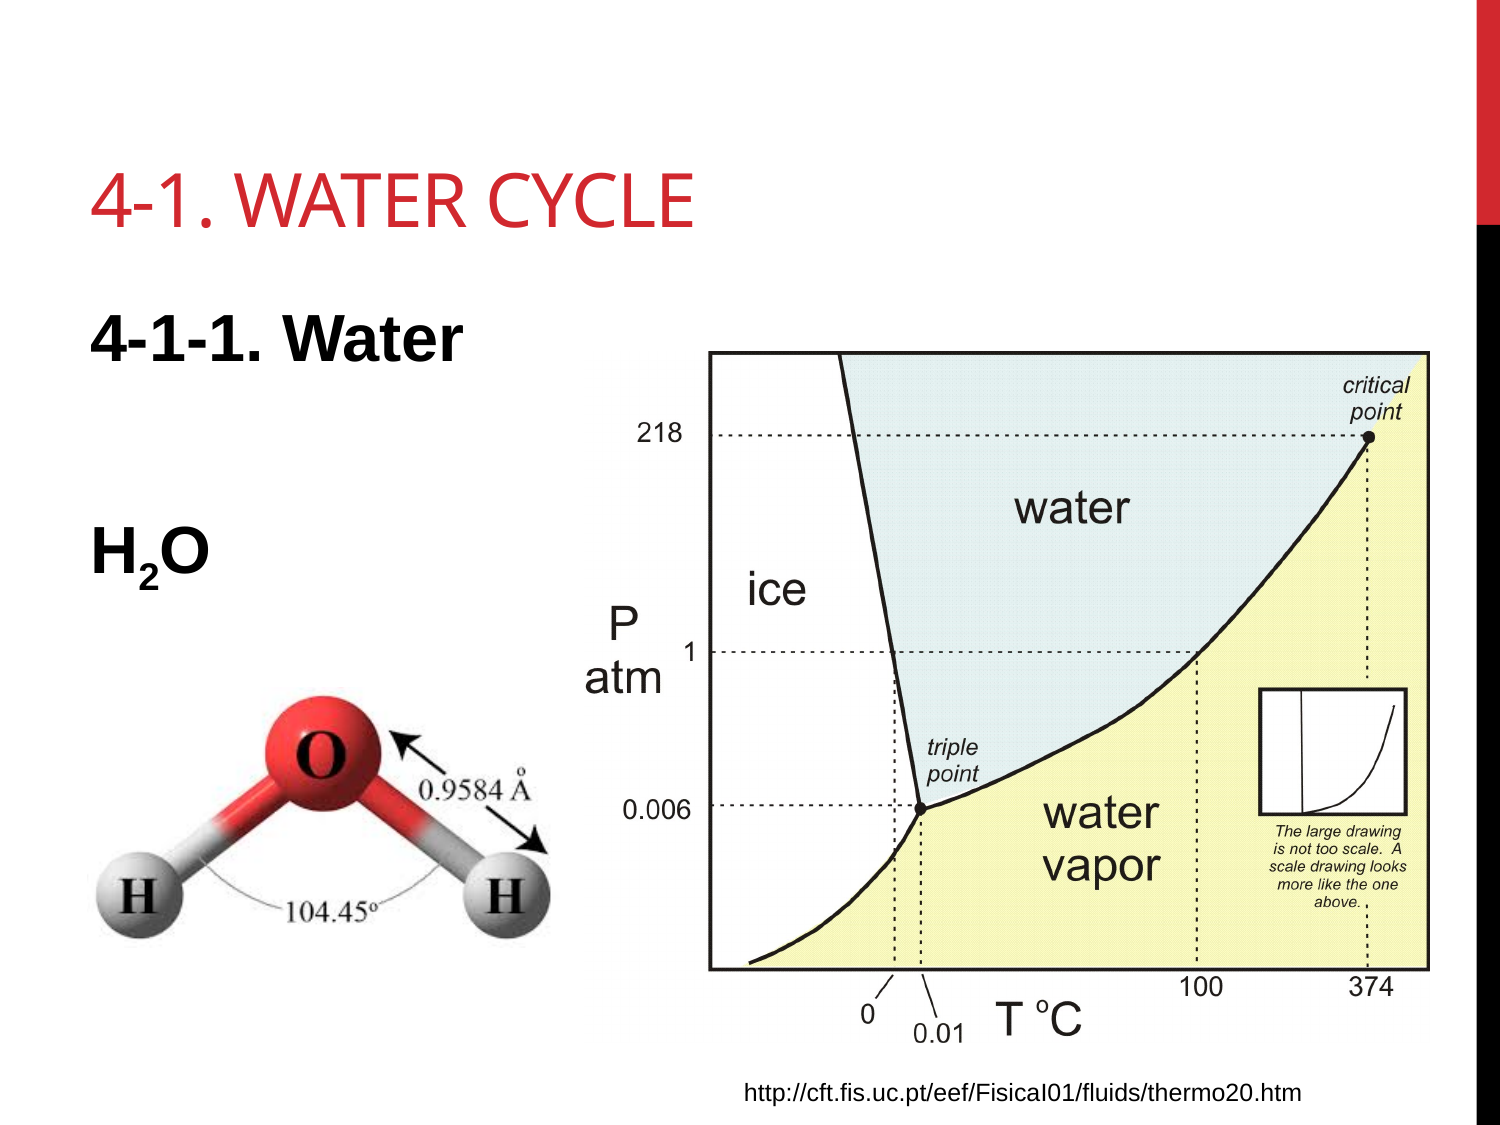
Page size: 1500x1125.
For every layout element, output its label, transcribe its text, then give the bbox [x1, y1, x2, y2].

title 4-1. Water cycle [75, 25, 1400, 250]
list 4-1-1. Water H2O [75, 287, 1325, 1005]
text_box http://cft.fis.uc.pt/eef/FisicaI01/fluids/thermo20.htm [729, 1068, 1480, 1114]
picture [86, 686, 560, 949]
picture [584, 350, 1430, 1043]
